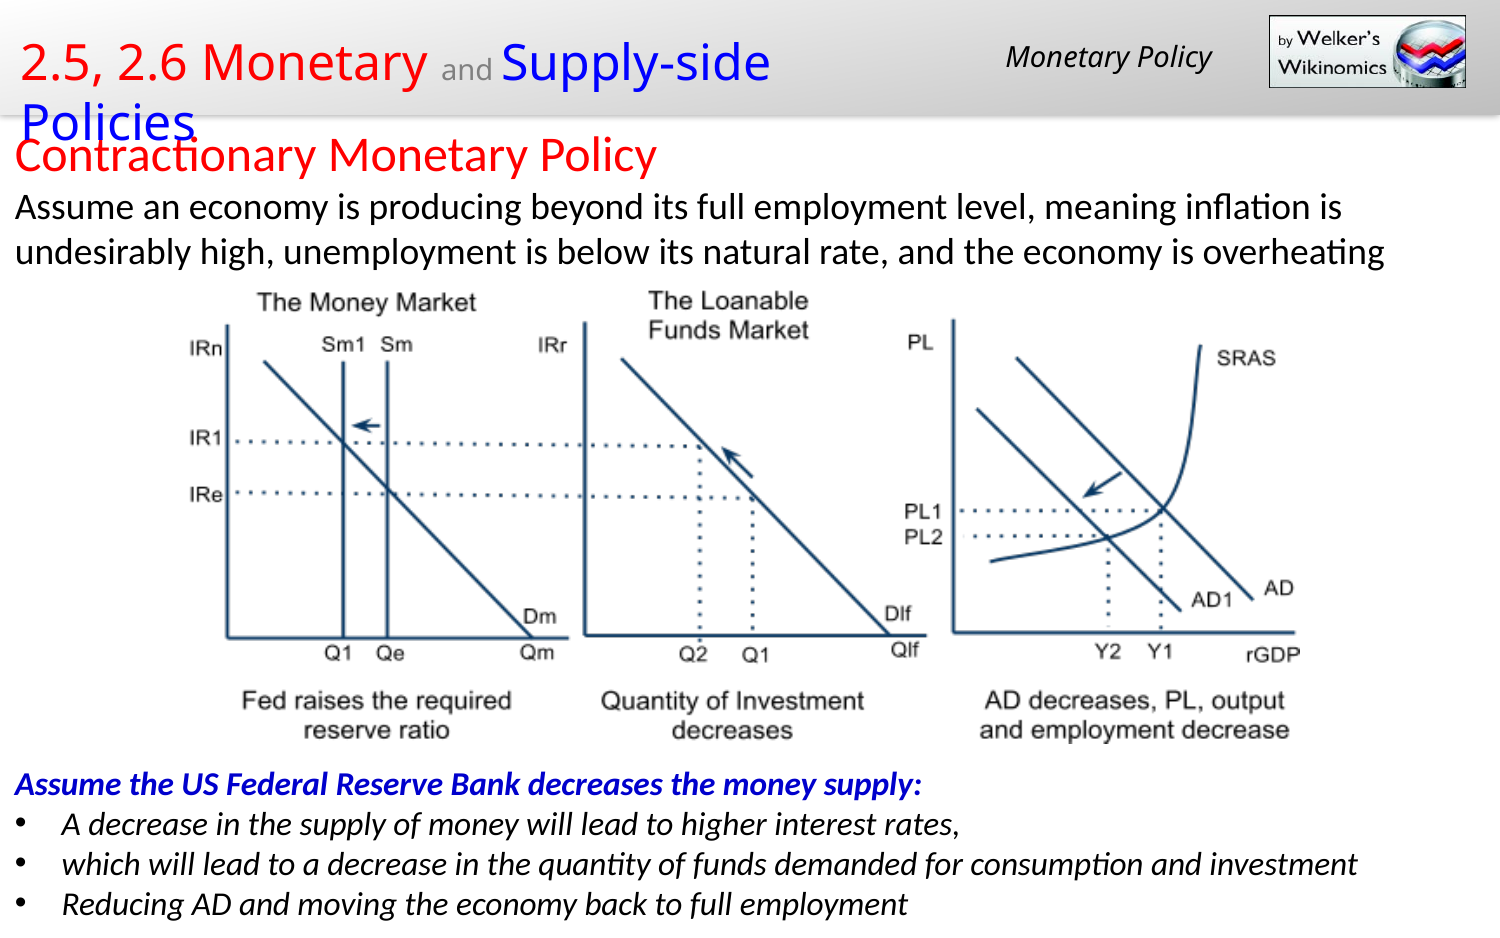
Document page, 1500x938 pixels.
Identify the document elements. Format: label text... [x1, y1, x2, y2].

text_box Assume the US Federal Reserve Bank decreases the money supply: A decrease in the supply of money will lead to higher interest rates, which will lead to a decrease in the quantity of funds demanded for consumption and investment Reducing AD and moving the economy back to full employment [0, 755, 1495, 930]
picture [187, 280, 1301, 744]
text_box Contractionary Monetary Policy Assume an economy is producing beyond its full employment level, meaning inflation is undesirably high, unemployment is below its natural rate, and the economy is overheating [0, 123, 1500, 325]
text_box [0, 0, 1500, 115]
